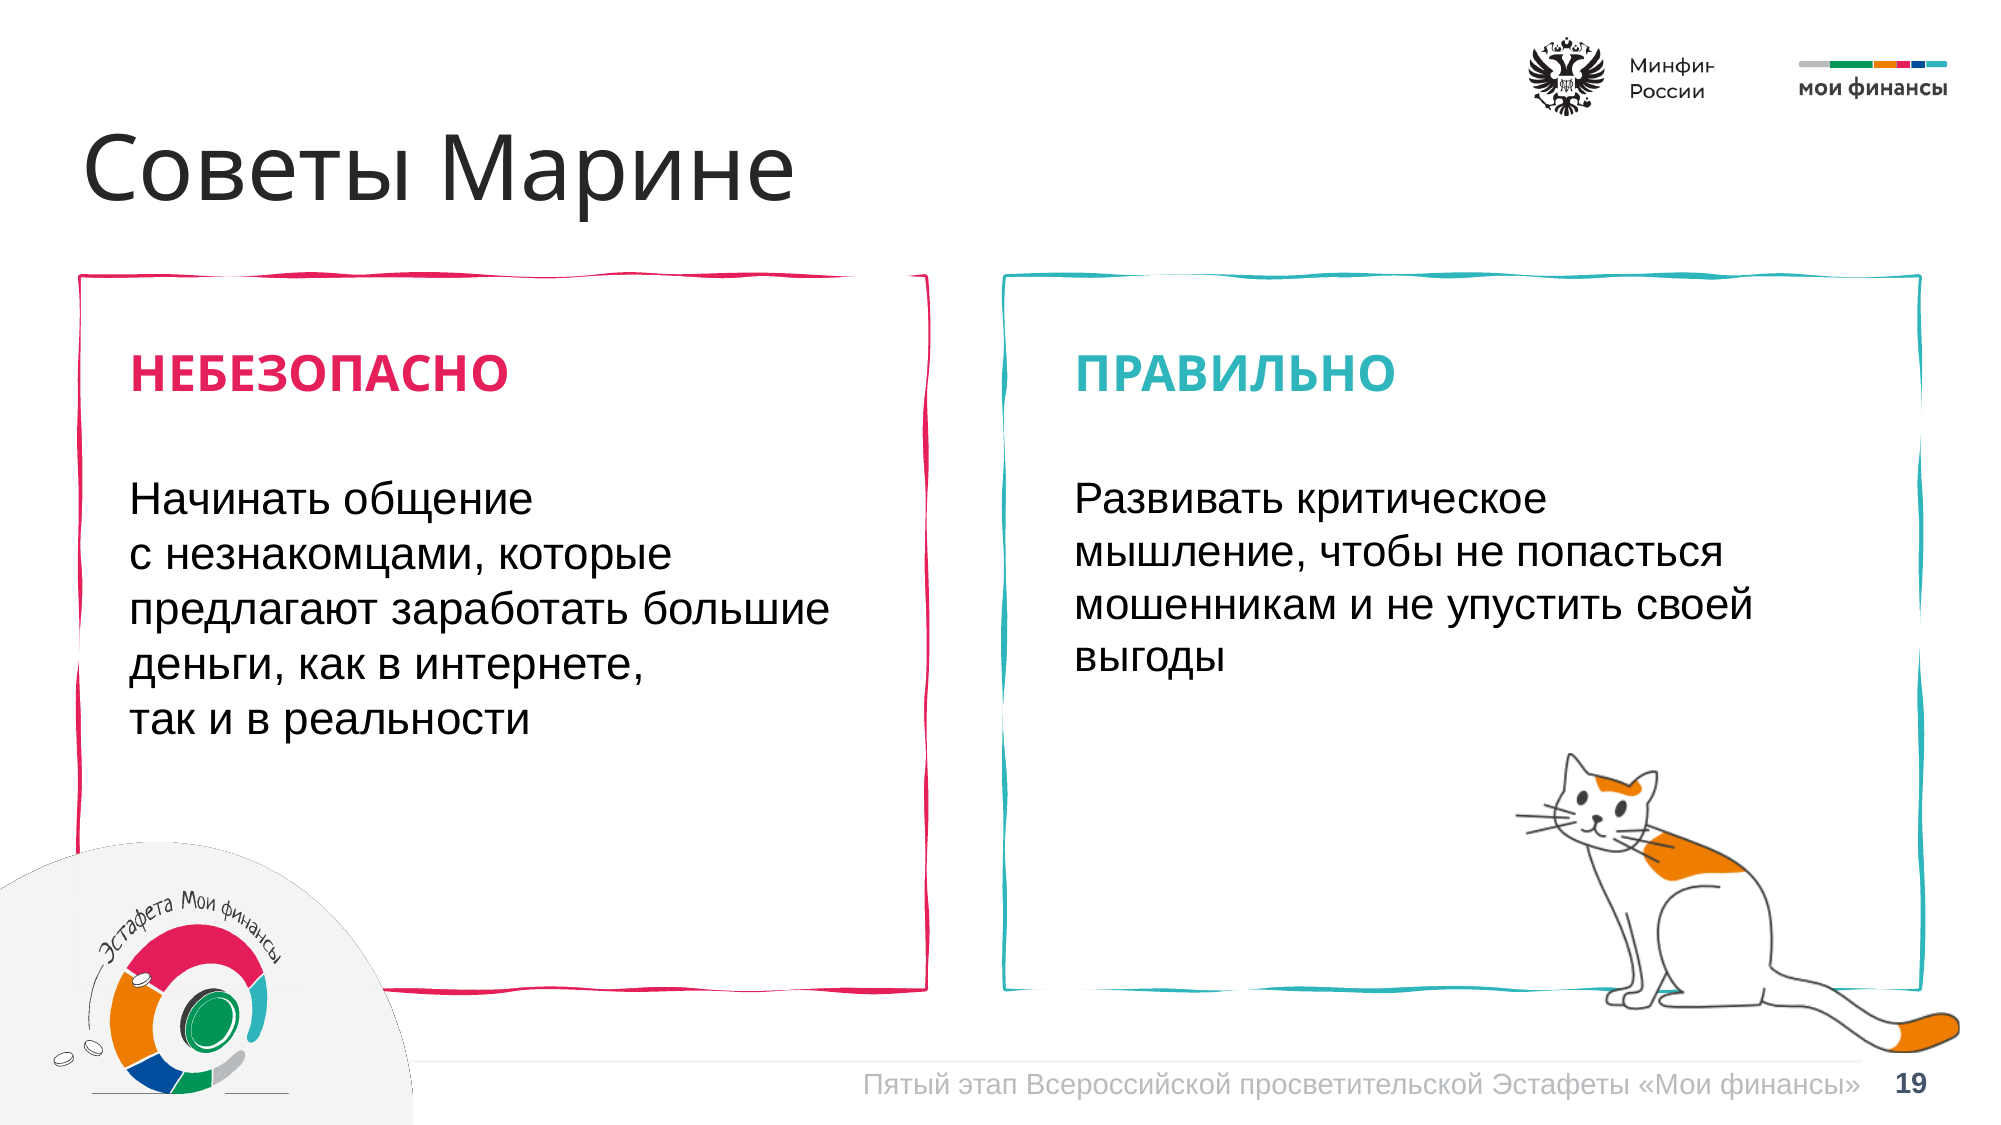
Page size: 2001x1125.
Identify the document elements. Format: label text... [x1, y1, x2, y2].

text_box НЕБЕЗОПАСНО [130, 341, 627, 424]
slide_number 19 [1862, 1061, 1943, 1113]
text_box [1002, 273, 1924, 993]
list Начинать общение с незнакомцами, которые предлагают заработать большие деньги, как в интернете, так и в реальности [130, 469, 870, 786]
text_box [76, 273, 930, 995]
picture [0, 842, 414, 1125]
text_box ПРАВИЛЬНО [1074, 341, 1536, 424]
picture [1515, 752, 1960, 1053]
list Развивать критическое мышление, чтобы не попасться мошенникам и не упустить своей выгоды [1074, 469, 1782, 690]
text_box Советы Марине [81, 121, 943, 221]
